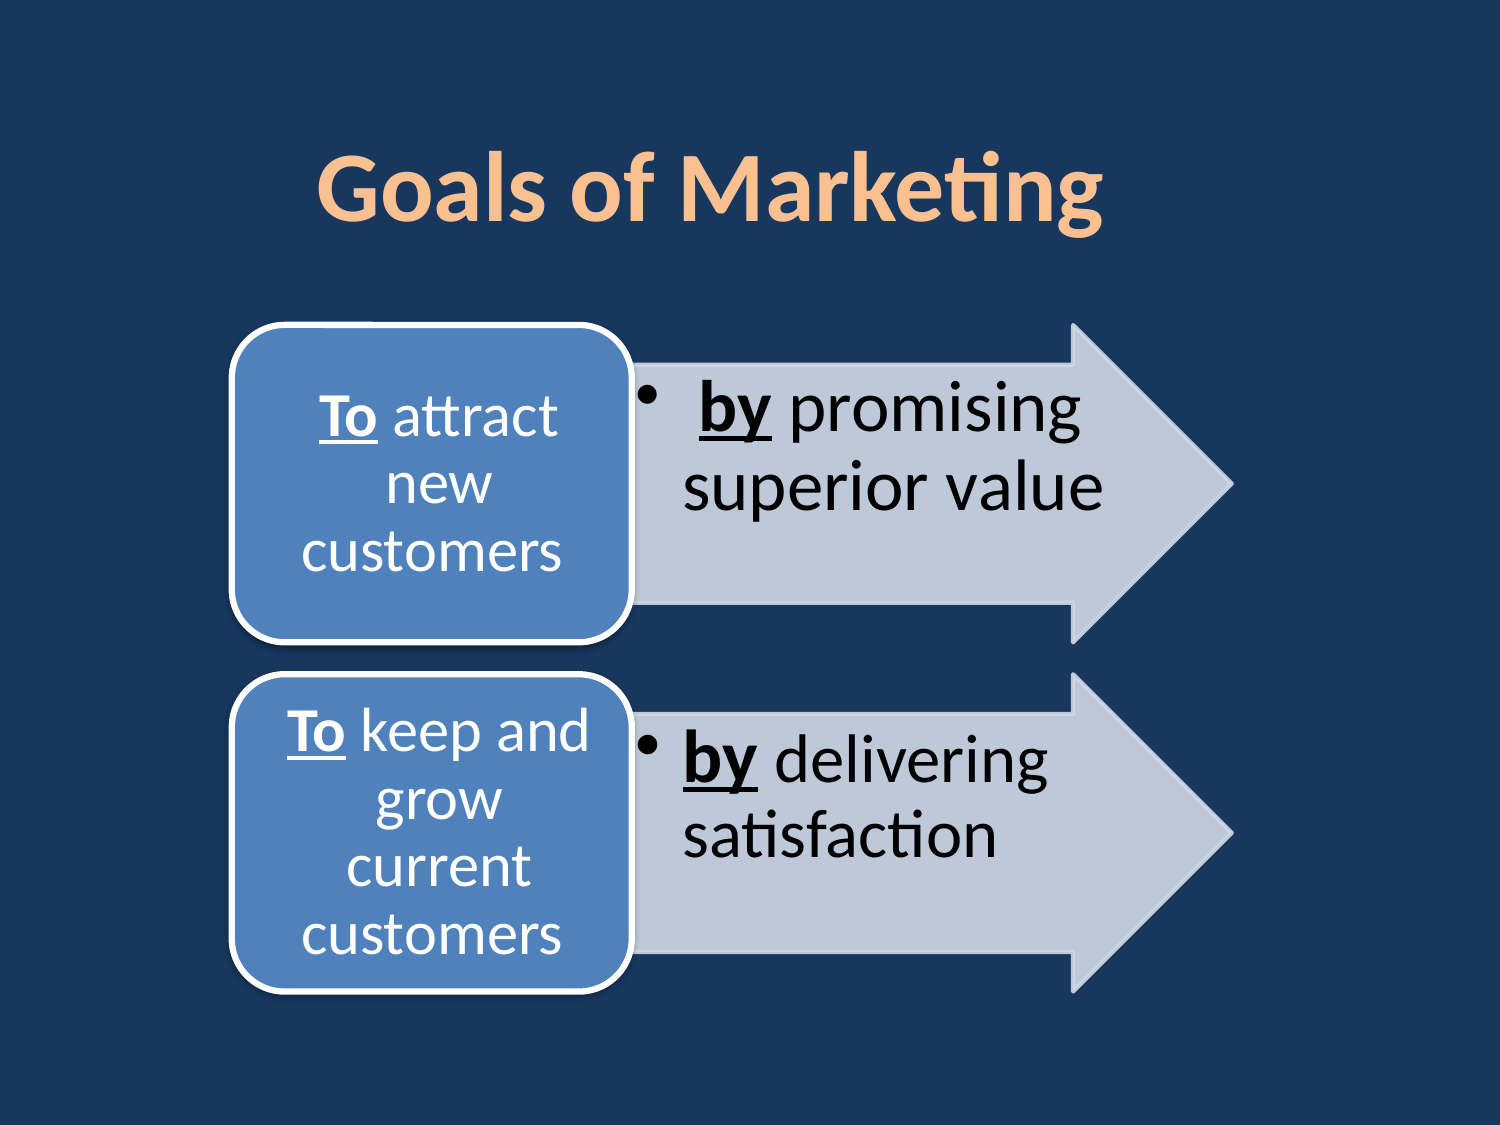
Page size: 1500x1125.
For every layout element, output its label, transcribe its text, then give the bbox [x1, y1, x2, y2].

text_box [231, 324, 1232, 992]
text_box Goals of Marketing [279, 113, 1121, 249]
